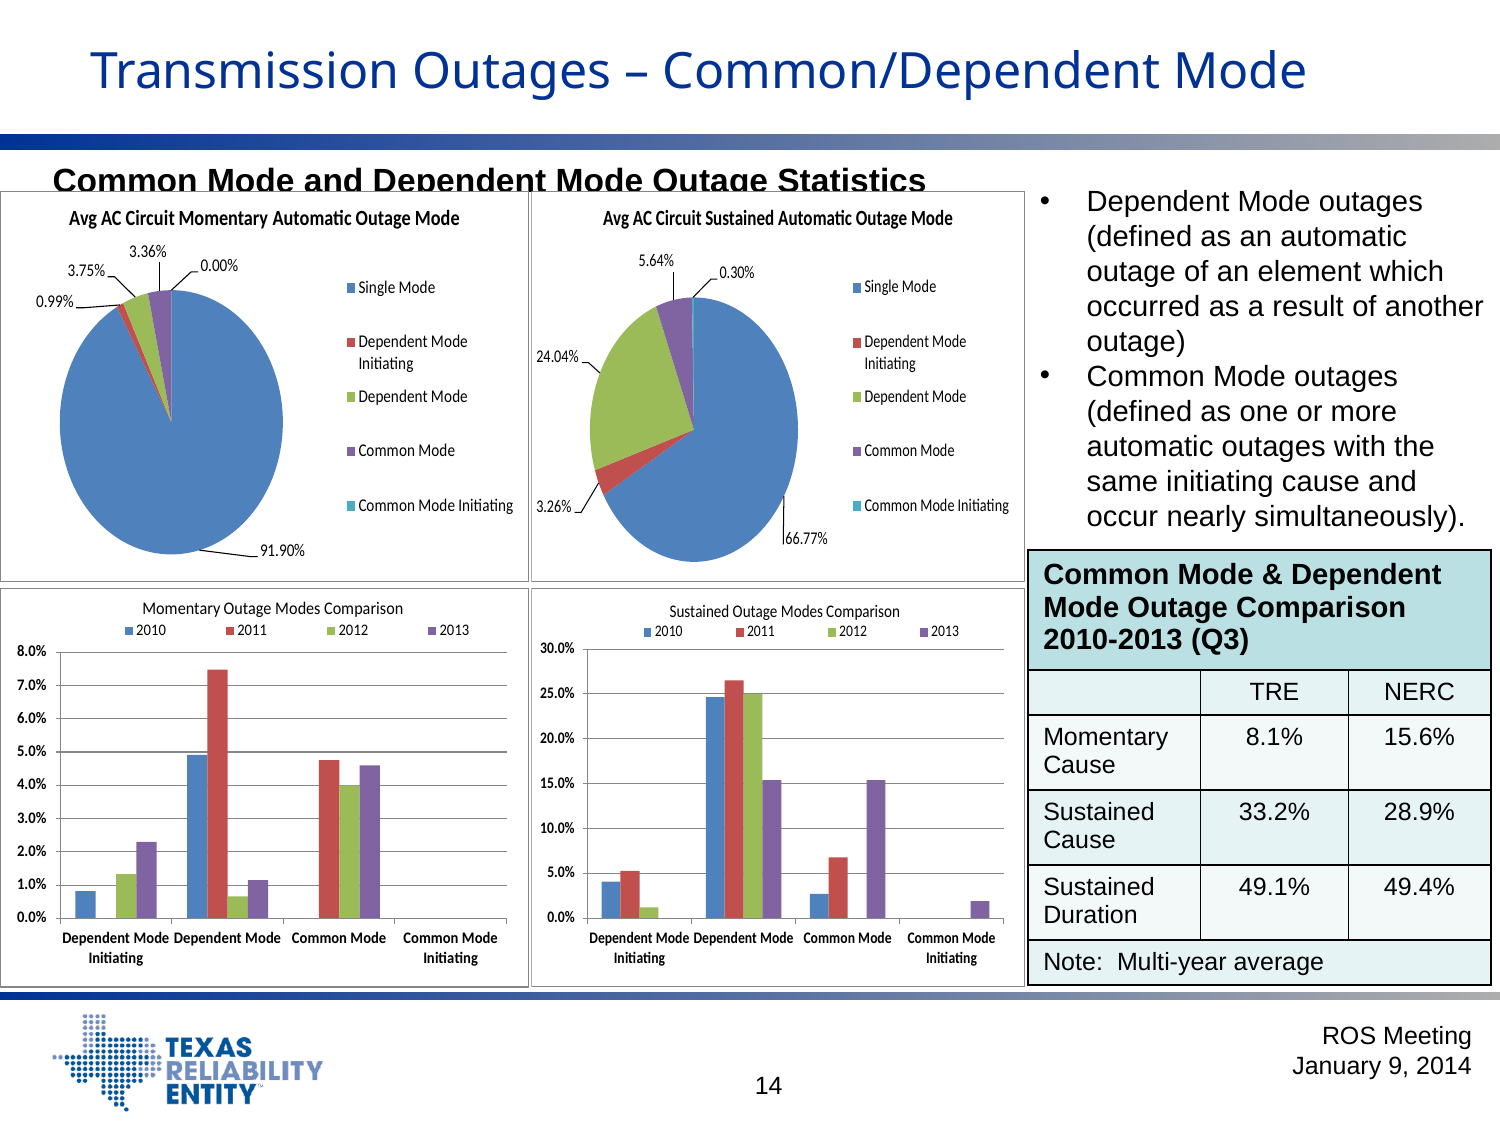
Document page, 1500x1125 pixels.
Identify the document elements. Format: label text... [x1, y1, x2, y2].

table_cell 8.1% [1201, 716, 1348, 789]
table_cell TRE [1201, 671, 1348, 714]
title Transmission Outages – Common/Dependent Mode [75, 12, 1450, 125]
picture [0, 190, 1026, 583]
table_cell Sustained Duration [1029, 866, 1200, 939]
table_cell Momentary Cause [1029, 716, 1200, 789]
picture [0, 587, 1026, 988]
picture [50, 1012, 325, 1113]
table_cell 28.9% [1349, 791, 1490, 864]
table_header Common Mode & Dependent Mode Outage Comparison 2010-2013 (Q3) [1029, 551, 1490, 669]
table_cell 15.6% [1349, 716, 1490, 789]
table_cell [1029, 671, 1200, 714]
text_box Common Mode and Dependent Mode Outage Statistics [37, 151, 1075, 190]
table_cell 49.1% [1201, 866, 1348, 939]
table_cell NERC [1349, 671, 1490, 714]
table_cell Note: Multi-year average [1029, 941, 1490, 984]
table_cell 33.2% [1201, 791, 1348, 864]
text_box Dependent Mode outages (defined as an automatic outage of an element which occurred as a result of another outage) Common Mode outages (defined as one or more automatic outages with the same initiating cause and occur nearly simultaneously). [1025, 174, 1500, 540]
table_cell Sustained Cause [1029, 791, 1200, 864]
table_cell 49.4% [1349, 866, 1490, 939]
footer ROS Meeting January 9, 2014 [812, 1012, 1488, 1101]
